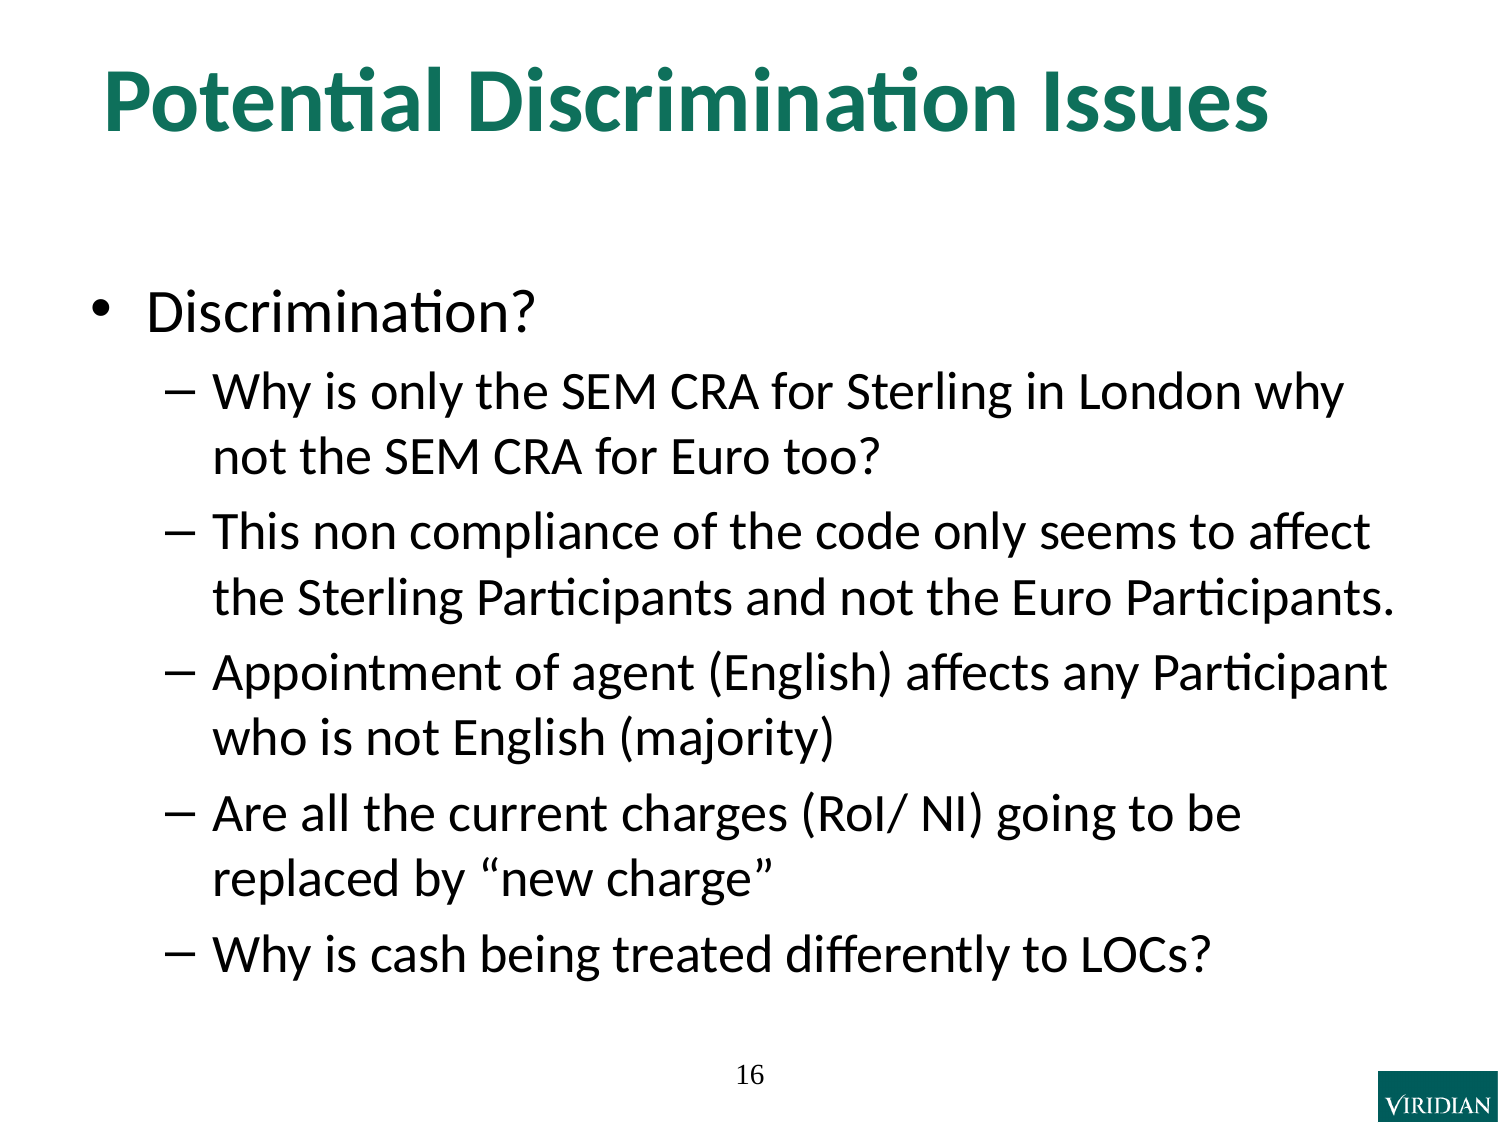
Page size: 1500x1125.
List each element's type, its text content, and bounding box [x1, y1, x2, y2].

picture [1375, 1068, 1500, 1125]
title Potential Discrimination Issues [88, 0, 1438, 189]
list Discrimination? Why is only the SEM CRA for Sterling in London why not the SEM CRA for Euro too? This non compliance of the code only seems to affect the Sterling Participants and not the Euro Participants. Appointment of agent (English) affects any Participant who is not English (majority) Are all the current charges (RoI/ NI) going to be replaced by “new charge” Why is cash being treated differently to LOCs? [75, 262, 1425, 1005]
footer 16 [512, 1042, 988, 1103]
